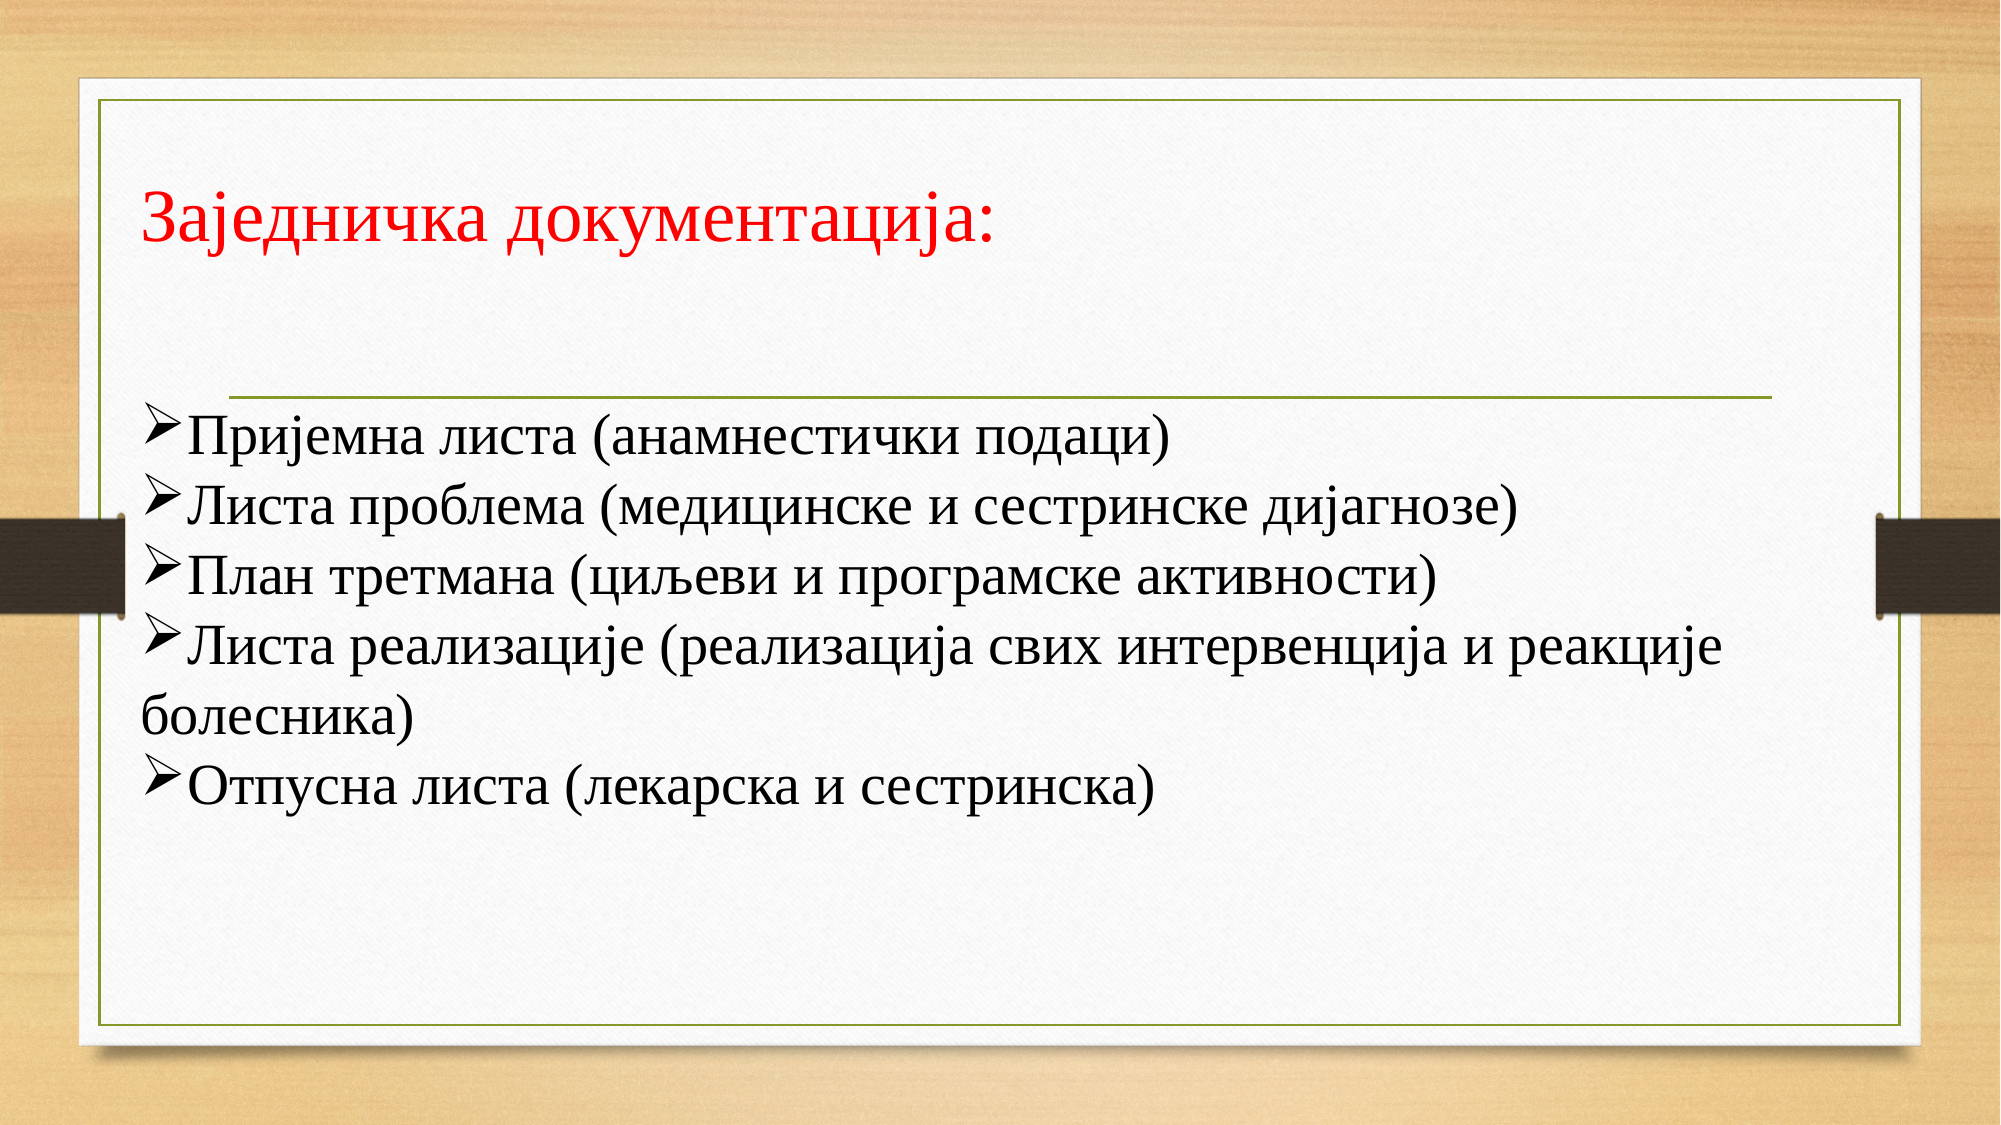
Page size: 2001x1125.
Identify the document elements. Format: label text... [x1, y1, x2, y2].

picture [0, 0, 2001, 1125]
text_box Заједничка документација: Пријемна листа (анамнестички подаци) Листа проблема (медицинске и сестринске дијагнозе) План третмана (циљеви и програмске активности) Листа реализације (реализација свих интервенција и реакције болесника) Отпусна листа (лекарска и сестринска) [125, 69, 1877, 913]
